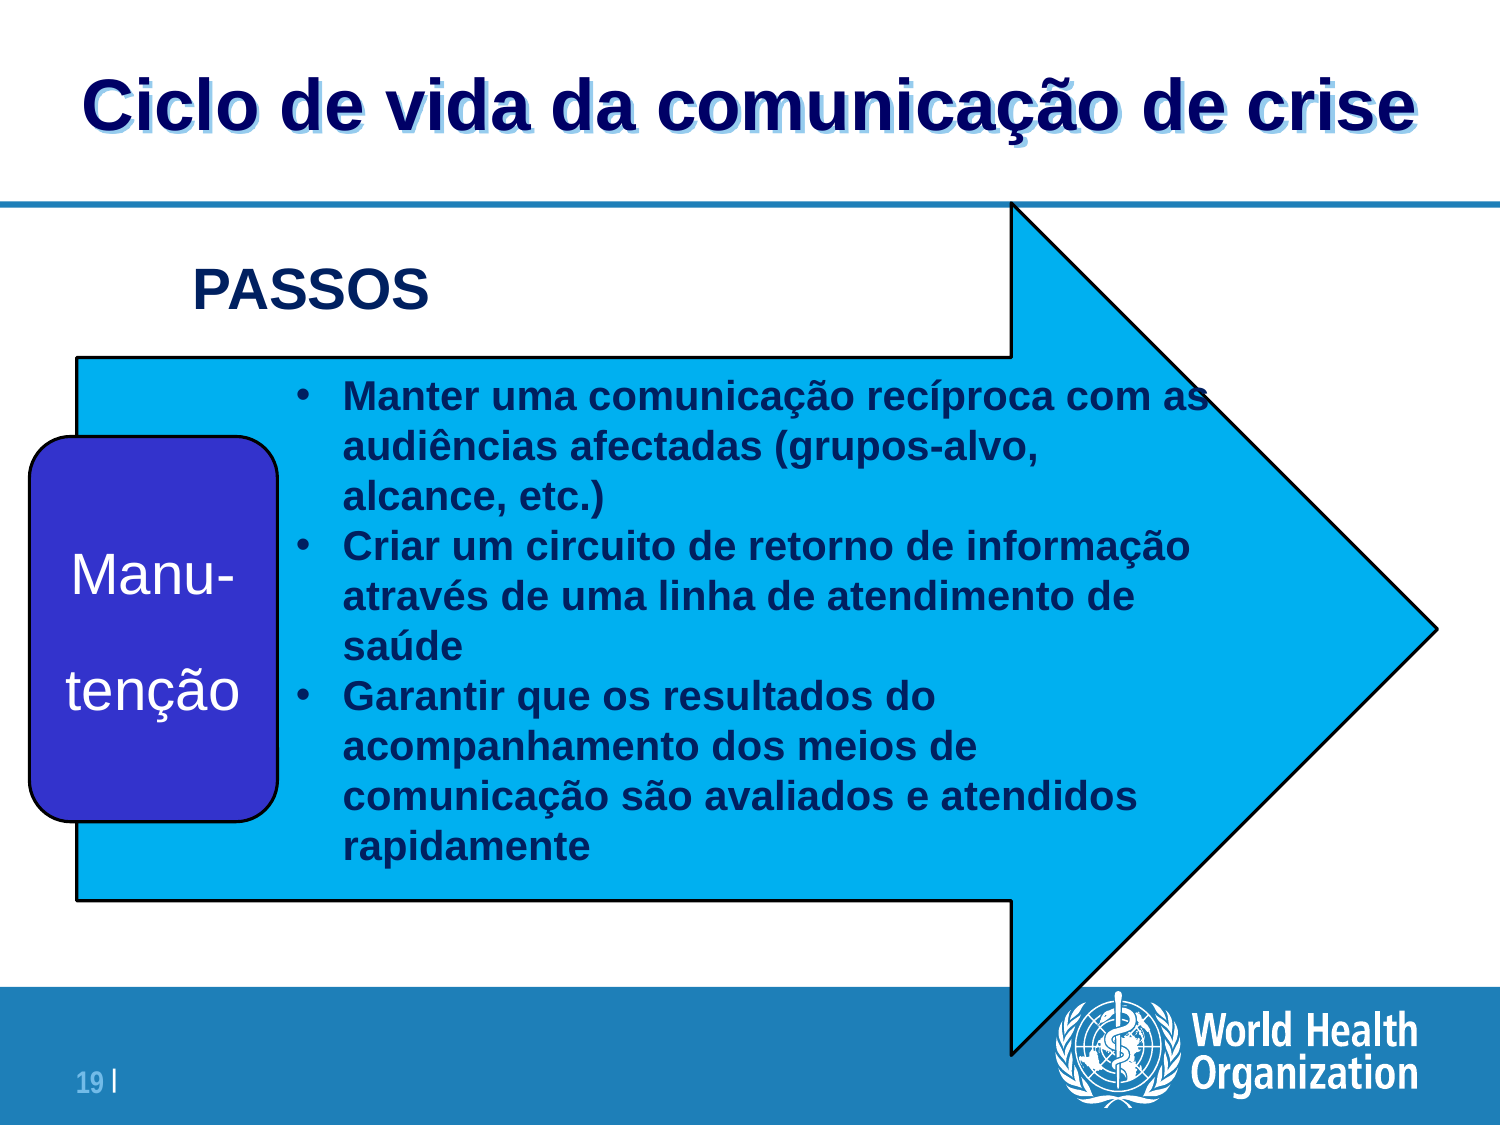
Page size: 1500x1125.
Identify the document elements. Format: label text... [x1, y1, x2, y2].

text_box [1011, 922, 1145, 1056]
text_box [1226, 417, 1438, 841]
text_box [76, 202, 1170, 901]
text_box PASSOS [177, 243, 446, 329]
text_box Manter uma comunicação recíproca com as audiências afectadas (grupos-alvo, alcance, etc.) Criar um circuito de retorno de informação através de uma linha de atendimento de saúde Garantir que os resultados do acompanhamento dos meios de comunicação são avaliados e atendidos rapidamente [280, 361, 1226, 922]
title Ciclo de vida da comunicação de crise [0, 0, 1500, 204]
text_box Manu- tenção [29, 436, 278, 822]
